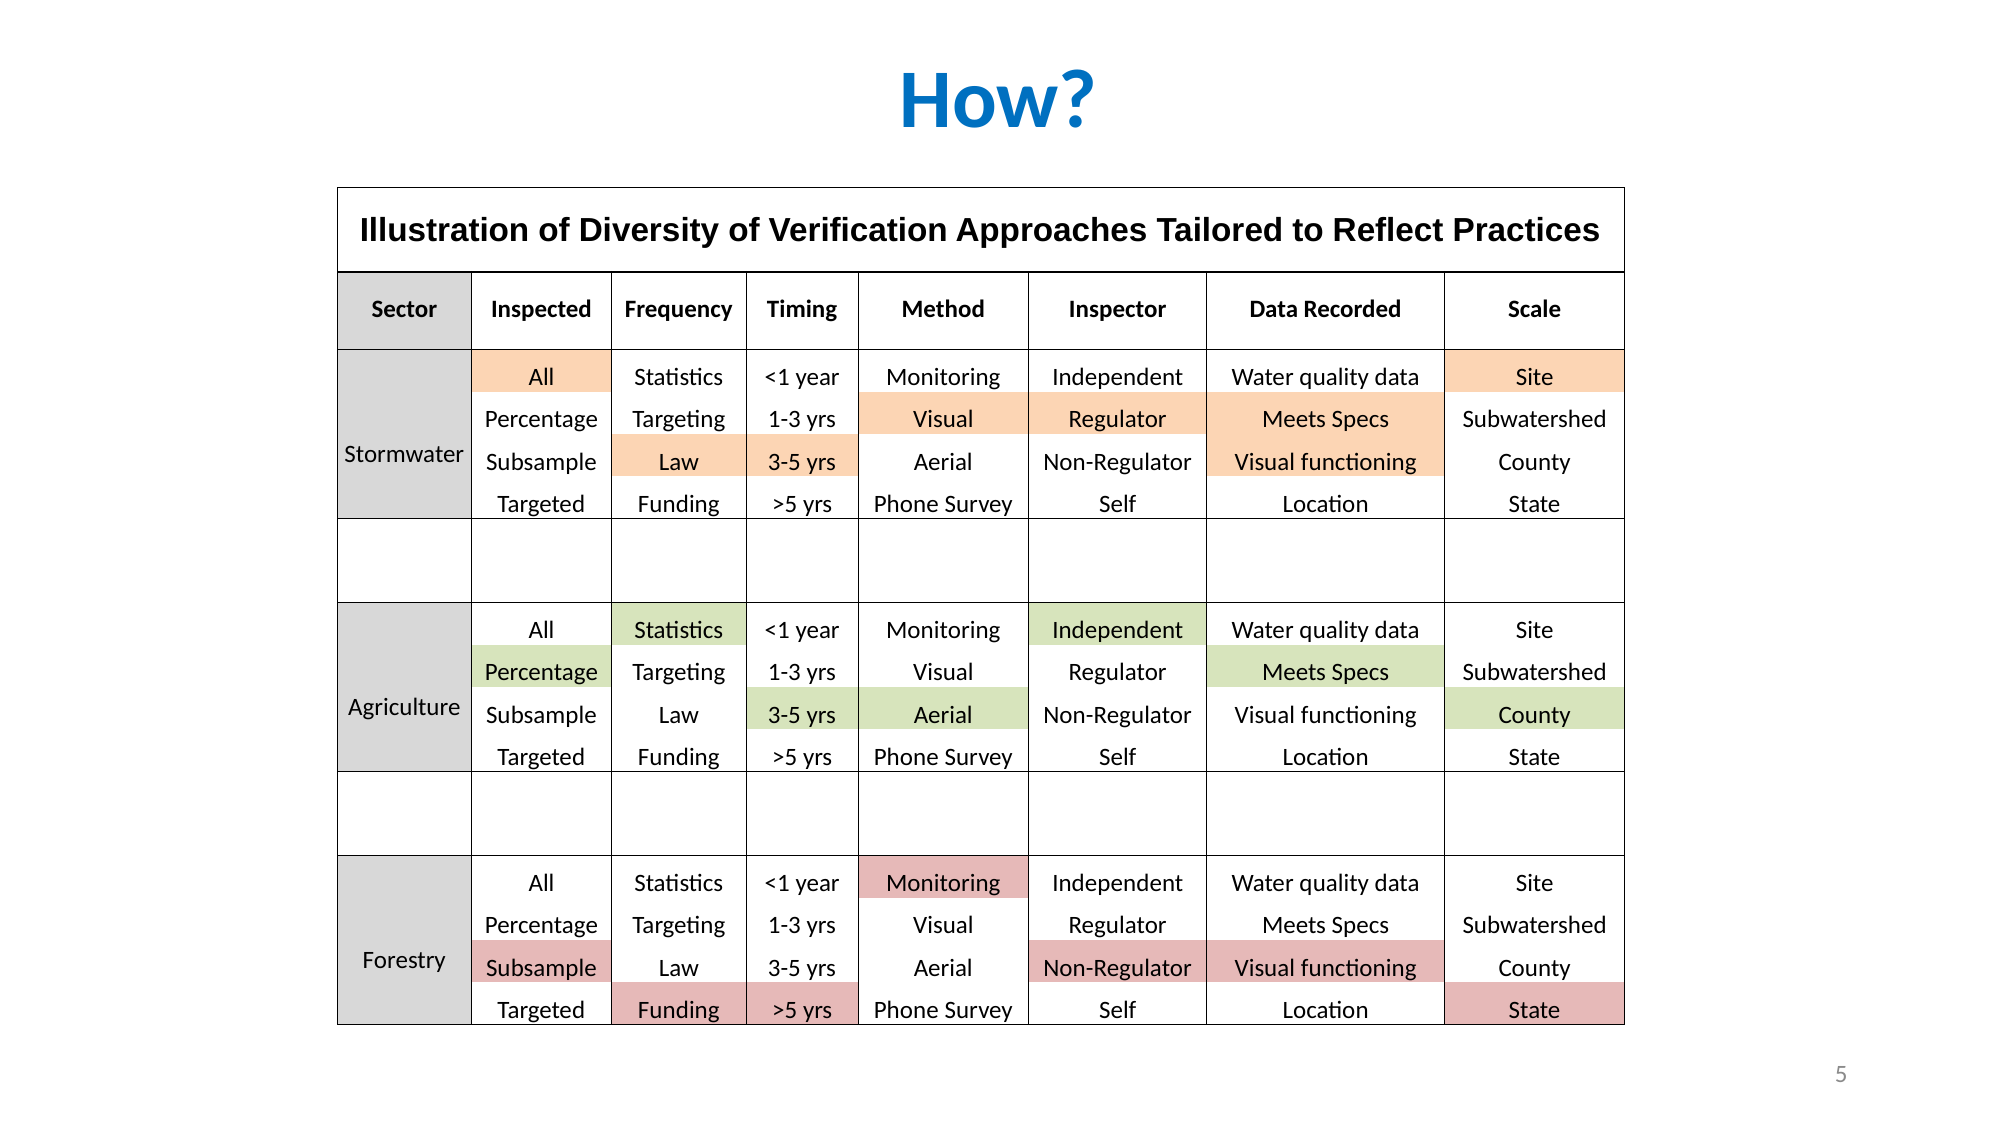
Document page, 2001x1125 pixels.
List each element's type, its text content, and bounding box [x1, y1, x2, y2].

table_cell Inspected [472, 273, 611, 349]
table_cell [1029, 814, 1206, 855]
table_cell Visual [859, 392, 1028, 434]
table_cell Subwatershed [1445, 898, 1624, 940]
table_cell Funding [612, 729, 746, 771]
table_cell [747, 772, 858, 814]
table_cell County [1445, 940, 1624, 982]
table_cell Method [859, 273, 1028, 349]
table_cell [612, 519, 746, 561]
table_cell Statistics [612, 350, 746, 392]
table_cell [472, 519, 611, 561]
table_cell <1 year [747, 603, 858, 645]
table_cell Percentage [472, 645, 611, 687]
table_cell [612, 772, 746, 814]
table_cell State [1445, 729, 1624, 771]
table_cell [472, 561, 611, 602]
table_cell Monitoring [859, 856, 1028, 898]
table_cell All [472, 856, 611, 898]
table_cell Forestry [338, 856, 471, 1024]
table_cell [1445, 561, 1624, 602]
table_cell Statistics [612, 856, 746, 898]
table_cell Self [1029, 476, 1206, 518]
table_cell Meets Specs [1207, 645, 1444, 687]
table_cell Aerial [859, 687, 1028, 729]
table_cell Funding [612, 982, 746, 1024]
table_cell [747, 814, 858, 855]
table_cell [1207, 561, 1444, 602]
table_cell [472, 772, 611, 814]
table_cell Visual functioning [1207, 687, 1444, 729]
table_cell [859, 519, 1028, 561]
table_cell Subwatershed [1445, 645, 1624, 687]
table_cell <1 year [747, 856, 858, 898]
table_cell >5 yrs [747, 729, 858, 771]
table_cell [612, 814, 746, 855]
table_cell [338, 519, 471, 561]
table_cell Meets Specs [1207, 898, 1444, 940]
table_cell Frequency [612, 273, 746, 349]
table_cell Data Recorded [1207, 273, 1444, 349]
table_cell Independent [1029, 603, 1206, 645]
table_cell >5 yrs [747, 476, 858, 518]
table_cell Independent [1029, 350, 1206, 392]
table_cell County [1445, 434, 1624, 476]
table_cell Law [612, 687, 746, 729]
table_cell 3-5 yrs [747, 434, 858, 476]
table_cell Subwatershed [1445, 392, 1624, 434]
table_cell Regulator [1029, 392, 1206, 434]
table_cell Sector [338, 273, 471, 349]
table_cell Visual functioning [1207, 434, 1444, 476]
table_cell Stormwater [338, 350, 471, 518]
table_cell Site [1445, 856, 1624, 898]
table_cell Inspector [1029, 273, 1206, 349]
table_cell Aerial [859, 940, 1028, 982]
table_cell [1207, 519, 1444, 561]
table_cell Targeting [612, 898, 746, 940]
table_cell Timing [747, 273, 858, 349]
table_cell Non-Regulator [1029, 434, 1206, 476]
table_cell [1445, 772, 1624, 814]
table_cell Subsample [472, 940, 611, 982]
table_cell 1-3 yrs [747, 645, 858, 687]
table_cell [859, 814, 1028, 855]
table_cell All [472, 350, 611, 392]
table_cell Scale [1445, 273, 1624, 349]
table_cell Monitoring [859, 603, 1028, 645]
table_cell Aerial [859, 434, 1028, 476]
table_cell Independent [1029, 856, 1206, 898]
table_cell County [1445, 687, 1624, 729]
table_cell Site [1445, 603, 1624, 645]
table_cell Targeted [472, 476, 611, 518]
table_cell Non-Regulator [1029, 940, 1206, 982]
table_cell Location [1207, 729, 1444, 771]
table_cell Visual [859, 645, 1028, 687]
table_cell Law [612, 434, 746, 476]
table_cell Location [1207, 476, 1444, 518]
table_cell Phone Survey [859, 982, 1028, 1024]
table_cell [1445, 519, 1624, 561]
table_cell Water quality data [1207, 603, 1444, 645]
table_cell >5 yrs [747, 982, 858, 1024]
table_cell 3-5 yrs [747, 940, 858, 982]
table_cell [1207, 814, 1444, 855]
table_cell Self [1029, 729, 1206, 771]
table_cell [612, 561, 746, 602]
table_cell [859, 561, 1028, 602]
table_cell Regulator [1029, 898, 1206, 940]
table_cell Law [612, 940, 746, 982]
table_cell [338, 561, 471, 602]
table_cell Meets Specs [1207, 392, 1444, 434]
table_cell [1207, 772, 1444, 814]
text_box How? [323, 37, 1674, 163]
table_cell Location [1207, 982, 1444, 1024]
table_cell [1445, 814, 1624, 855]
table_cell Visual functioning [1207, 940, 1444, 982]
table_cell All [472, 603, 611, 645]
table_cell Phone Survey [859, 476, 1028, 518]
table_cell [472, 814, 611, 855]
table_cell Non-Regulator [1029, 687, 1206, 729]
table_cell Targeted [472, 982, 611, 1024]
table_header Illustration of Diversity of Verification Approaches Tailored to Reflect Practices [338, 188, 1624, 271]
table_cell Visual [859, 898, 1028, 940]
table_cell Phone Survey [859, 729, 1028, 771]
table_cell 1-3 yrs [747, 392, 858, 434]
table_cell [338, 772, 471, 814]
table_cell [1029, 772, 1206, 814]
table_cell Subsample [472, 434, 611, 476]
slide_number 5 [1412, 1042, 1863, 1103]
table_cell Monitoring [859, 350, 1028, 392]
table_cell State [1445, 982, 1624, 1024]
table_cell Self [1029, 982, 1206, 1024]
table_cell <1 year [747, 350, 858, 392]
table_cell [338, 814, 471, 855]
table_cell [747, 561, 858, 602]
table_cell [747, 519, 858, 561]
table_cell Regulator [1029, 645, 1206, 687]
table_cell Targeting [612, 645, 746, 687]
table_cell Percentage [472, 898, 611, 940]
table_cell Subsample [472, 687, 611, 729]
table_cell Water quality data [1207, 856, 1444, 898]
table_cell Targeted [472, 729, 611, 771]
table_cell Statistics [612, 603, 746, 645]
table_cell Targeting [612, 392, 746, 434]
table_cell [1029, 561, 1206, 602]
table_cell Site [1445, 350, 1624, 392]
table_cell State [1445, 476, 1624, 518]
table_cell Funding [612, 476, 746, 518]
table_cell Water quality data [1207, 350, 1444, 392]
table_cell 3-5 yrs [747, 687, 858, 729]
table_cell [1029, 519, 1206, 561]
table_cell Percentage [472, 392, 611, 434]
table_cell [859, 772, 1028, 814]
table_cell 1-3 yrs [747, 898, 858, 940]
table_cell Agriculture [338, 603, 471, 771]
